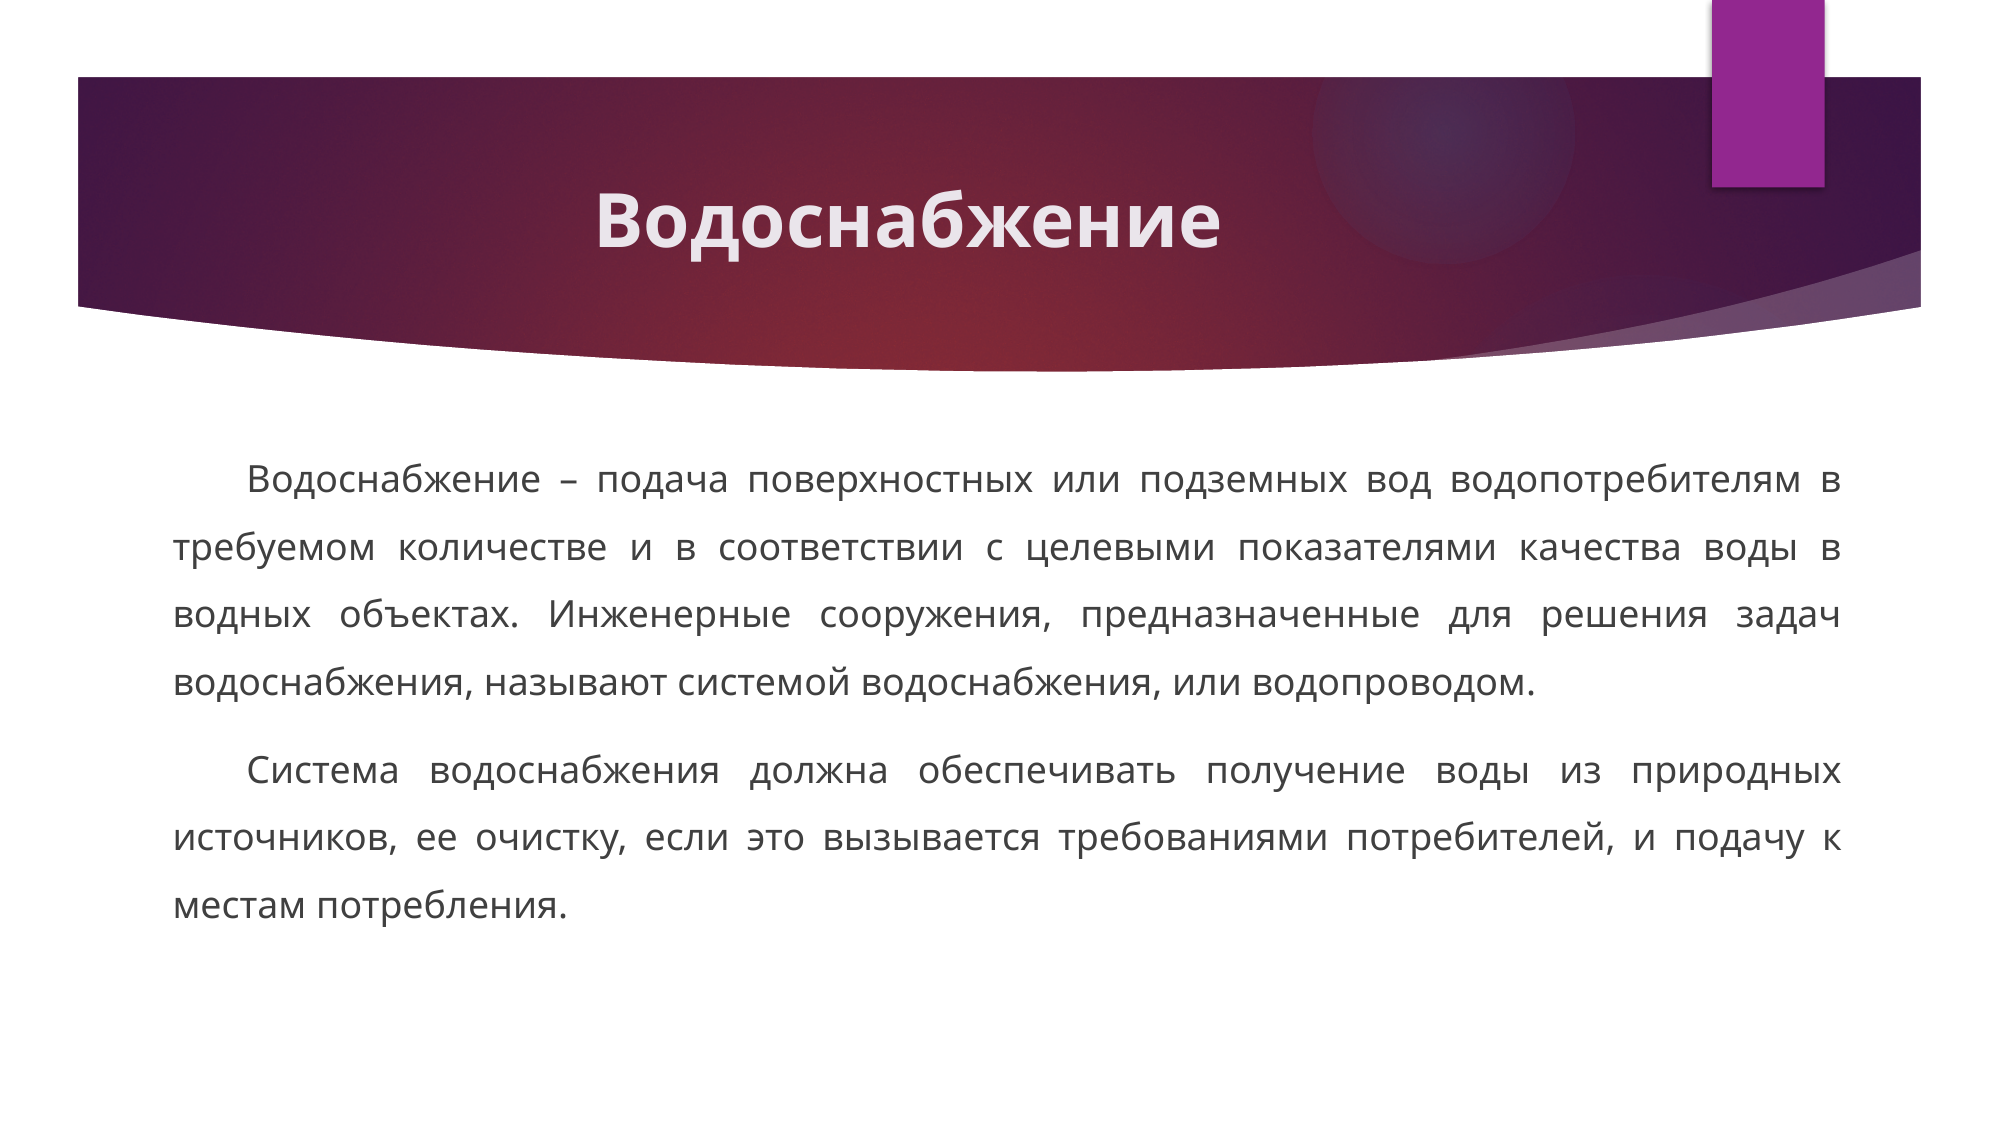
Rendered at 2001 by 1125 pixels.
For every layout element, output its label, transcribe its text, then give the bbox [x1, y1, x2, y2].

list Водоснабжение – подача поверхностных или подземных вод водопотребителям в требуемом количестве и в соответствии с целевыми показателями качества воды в водных объектах. Инженерные сооружения, предназначенные для решения задач водоснабжения, называют системой водоснабжения, или водопроводом. Система водоснабжения должна обеспечивать получение воды из природных источников, ее очистку, если это вызывается требованиями потребителей, и подачу к местам потребления. [157, 425, 1858, 1032]
title Водоснабжение [189, 159, 1627, 276]
